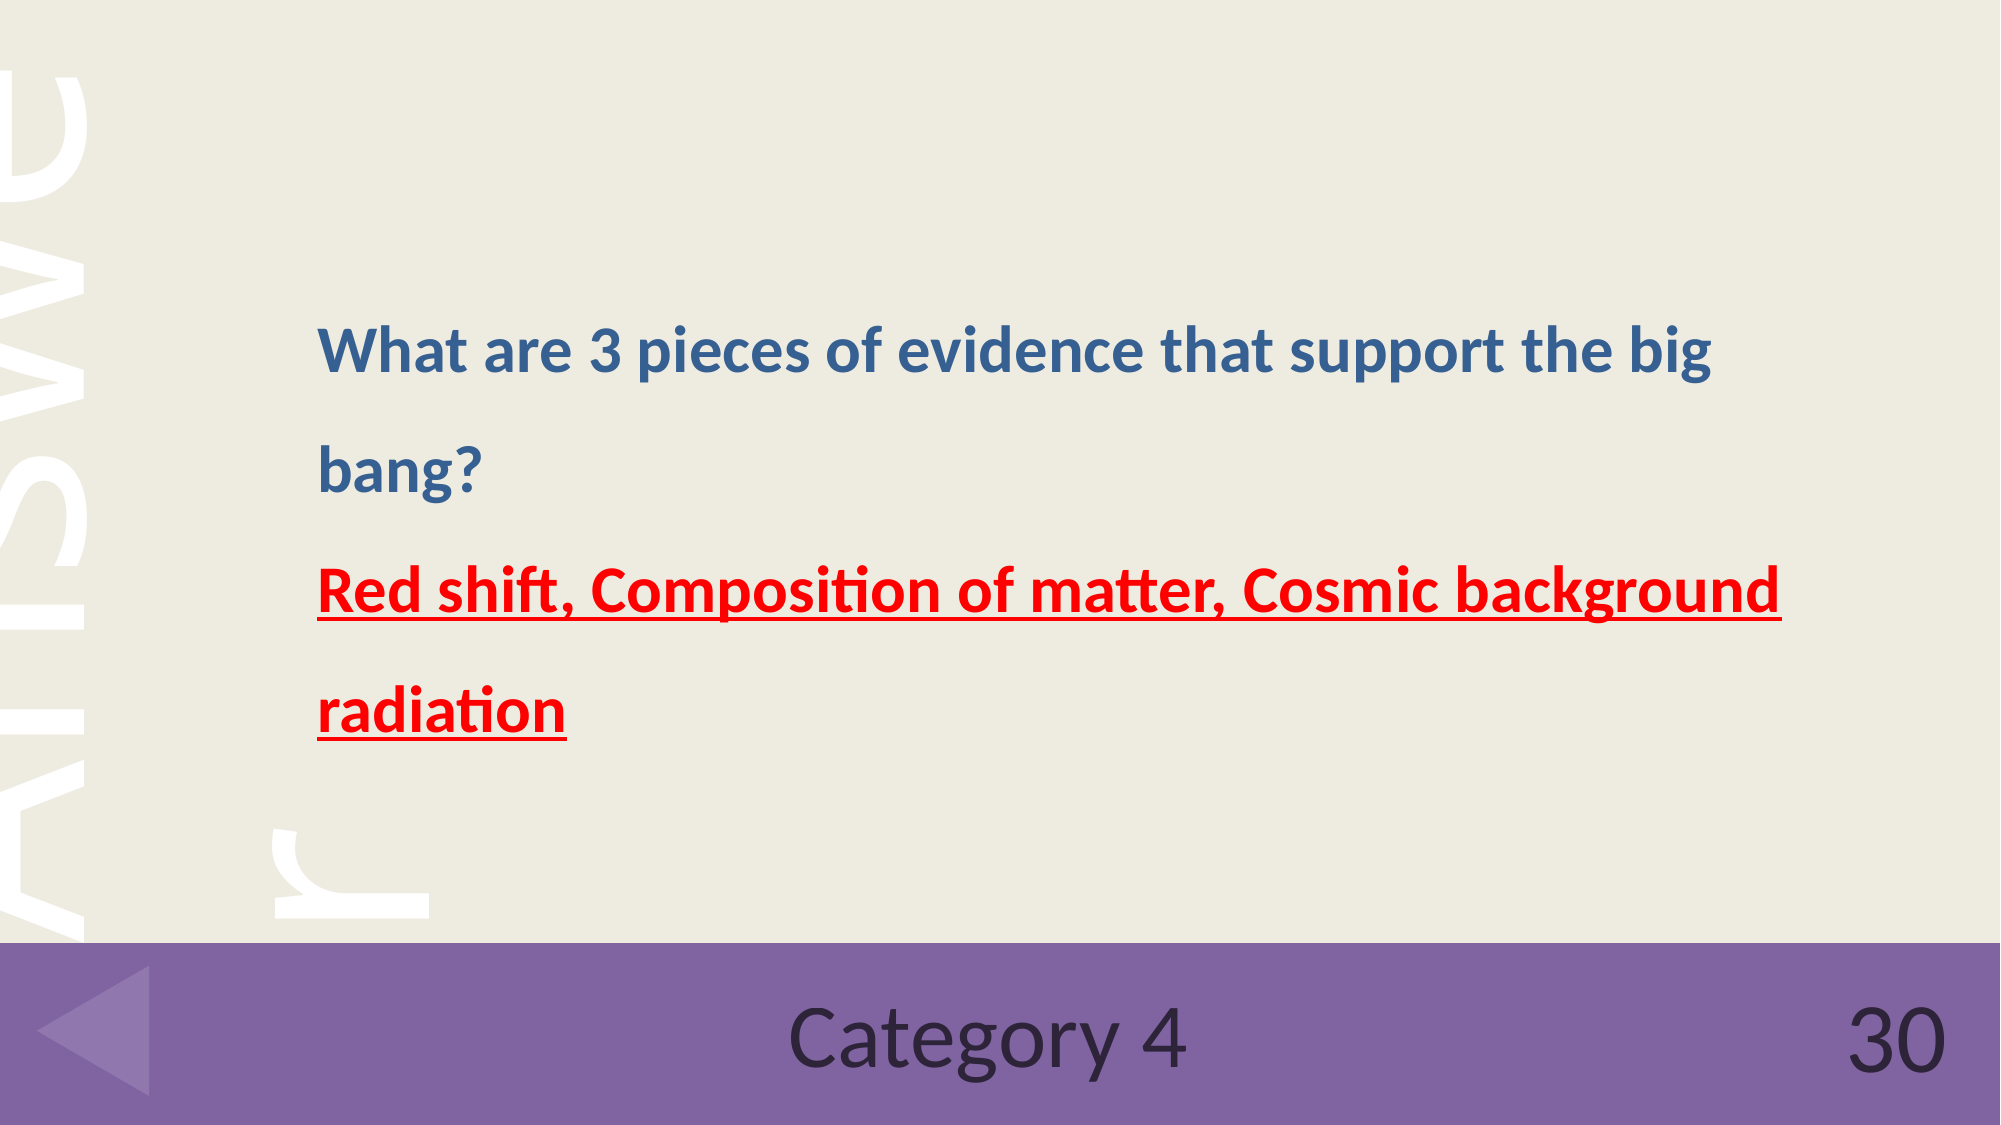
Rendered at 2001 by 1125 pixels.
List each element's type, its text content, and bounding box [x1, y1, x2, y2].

title Category 4 [88, 937, 1889, 1125]
list What are 3 pieces of evidence that support the big bang? Red shift, Composition of matter, Cosmic background radiation [302, 169, 1862, 843]
list 30 [1889, 967, 1963, 1097]
